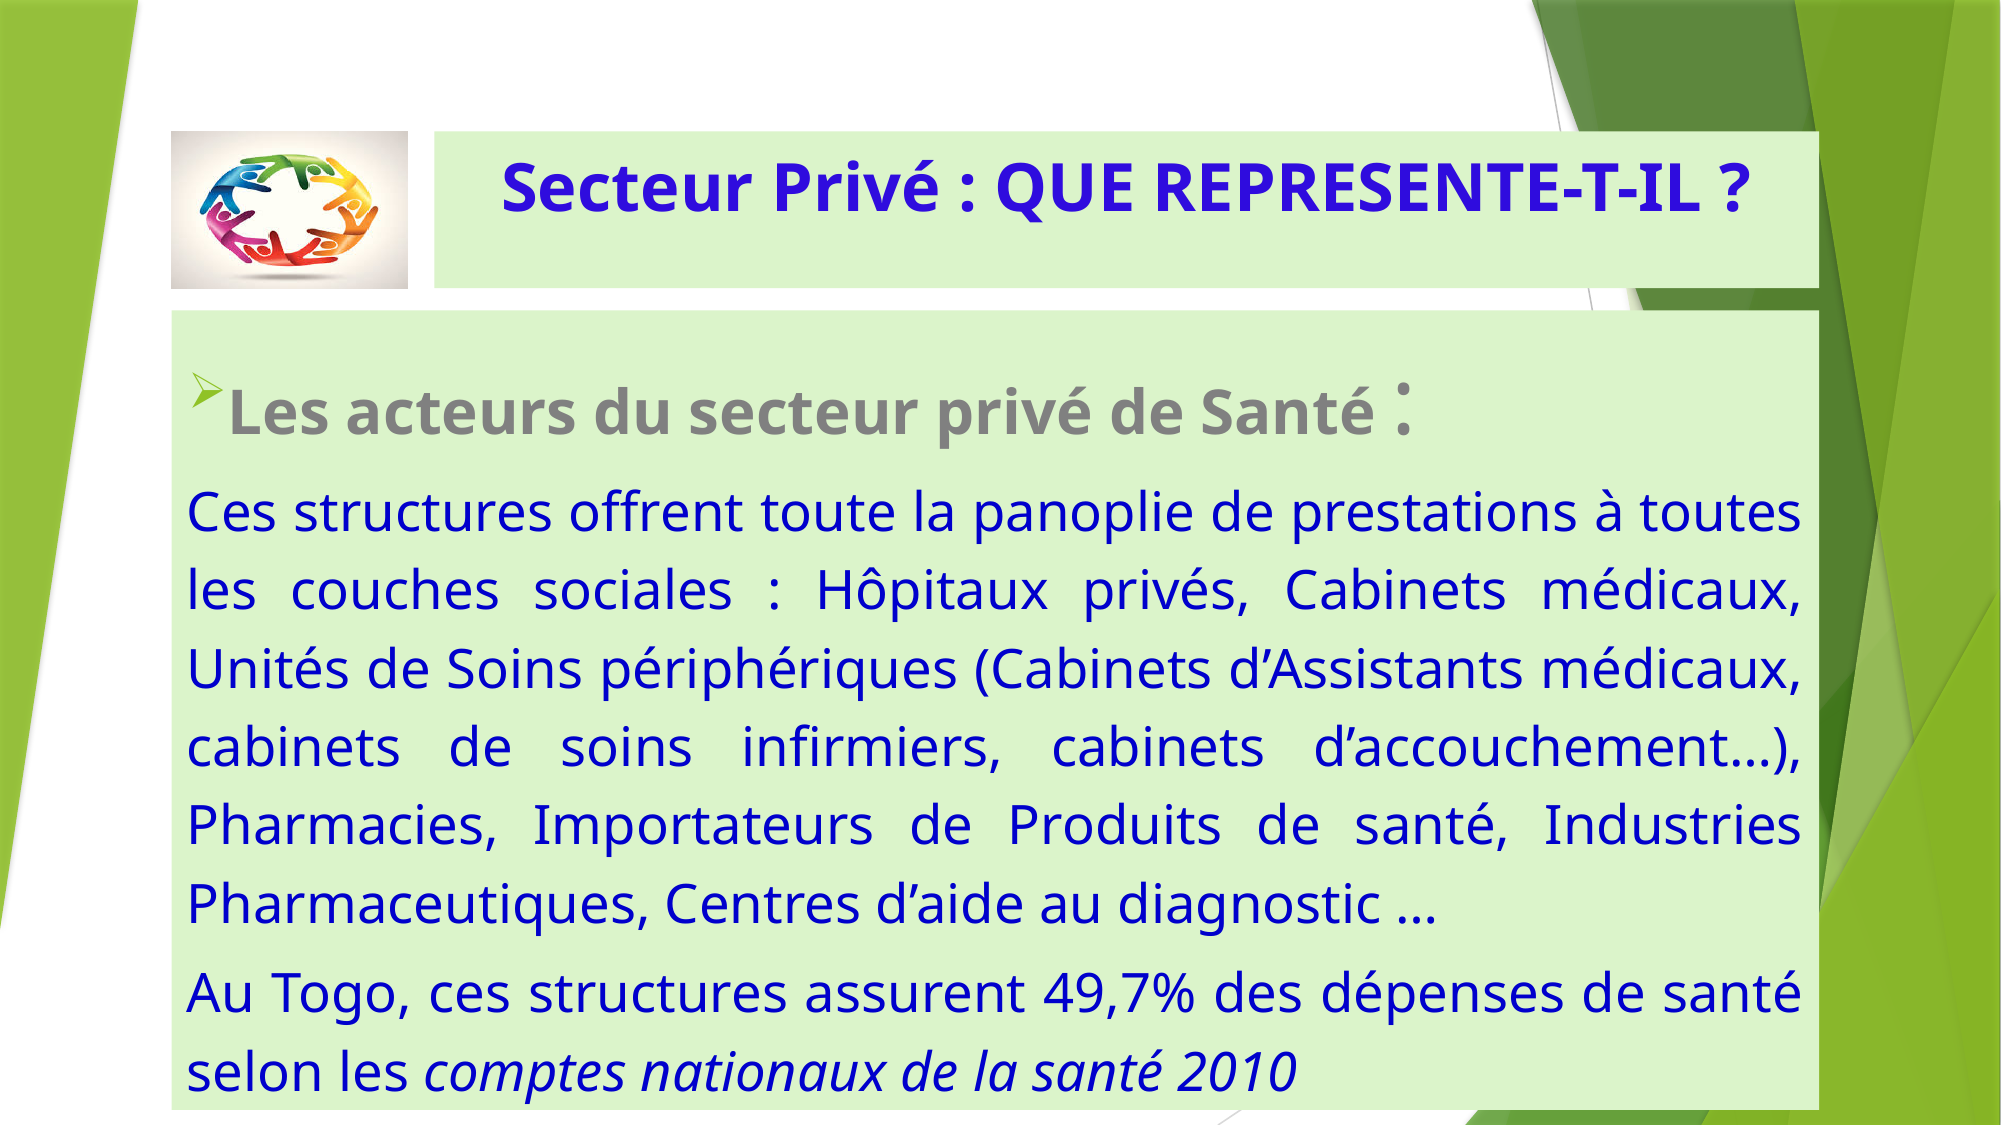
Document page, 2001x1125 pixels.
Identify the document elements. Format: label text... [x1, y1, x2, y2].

picture [171, 130, 409, 289]
text_box Secteur Privé : QUE REPRESENTE-T-IL ? [434, 131, 1820, 289]
subtitle Les acteurs du secteur privé de Santé : Ces structures offrent toute la panoplie de prestations à toutes les couches sociales : Hôpitaux privés, Cabinets médicaux, Unités de Soins périphériques (Cabinets d’Assistants médicaux, cabinets de soins infirmiers, cabinets d’accouchement…), Pharmacies, Importateurs de Produits de santé, Industries Pharmaceutiques, Centres d’aide au diagnostic … Au Togo, ces structures assurent 49,7% des dépenses de santé selon les comptes nationaux de la santé 2010 [171, 310, 1820, 1110]
